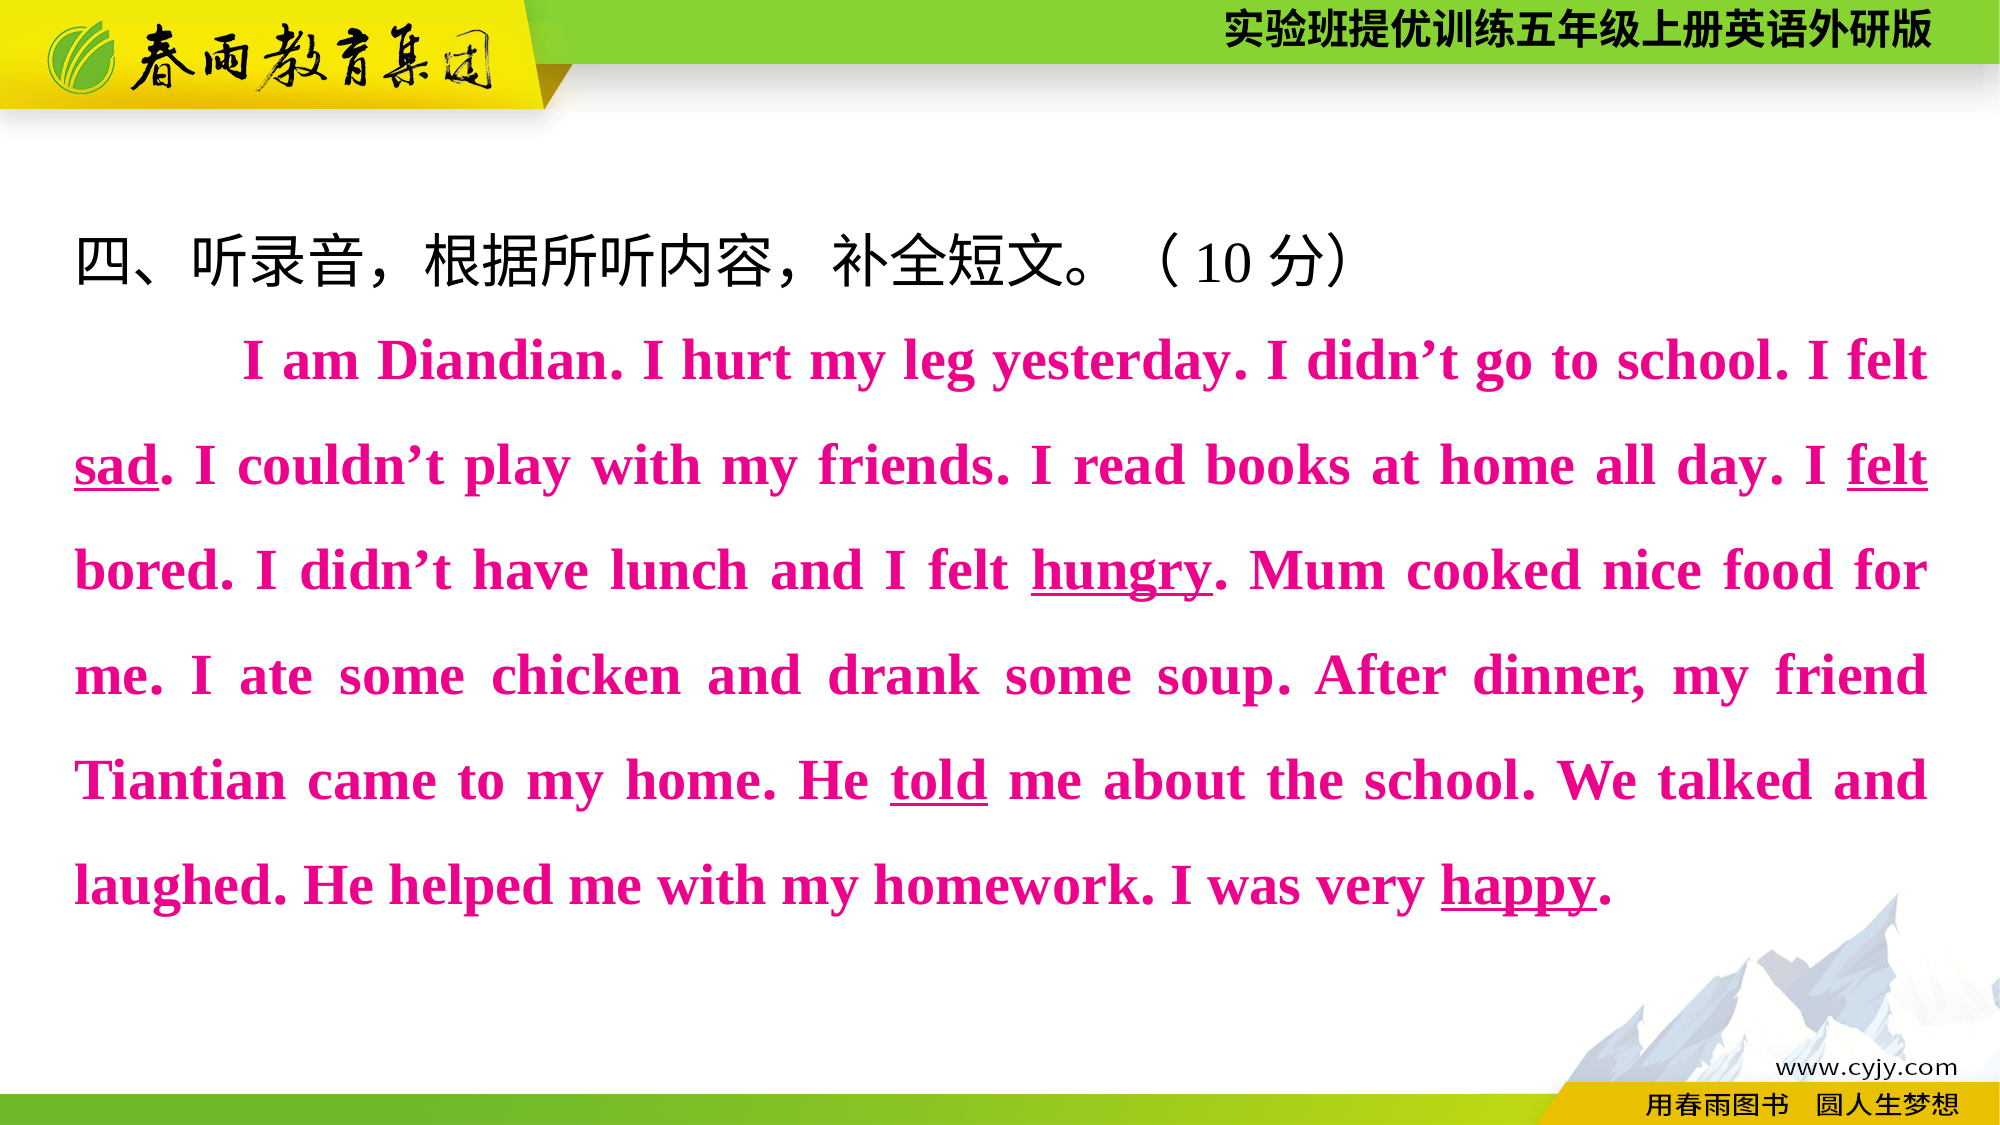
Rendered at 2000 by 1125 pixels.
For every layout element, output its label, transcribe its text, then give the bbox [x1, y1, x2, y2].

picture [0, 0, 2000, 1125]
list 四、听录音，根据所听内容，补全短文。（10分） [59, 181, 1944, 278]
text_box I am Diandian. I hurt my leg yesterday. I didn’t go to school. I felt sad. I couldn’t play with my friends. I read books at home all day. I felt bored. I didn’t have lunch and I felt hungry. Mum cooked nice food for me. I ate some chicken and drank some soup. After dinner, my friend Tiantian came to my home. He told me about the school. We talked and laughed. He helped me with my homework. I was very happy. [59, 278, 1944, 924]
